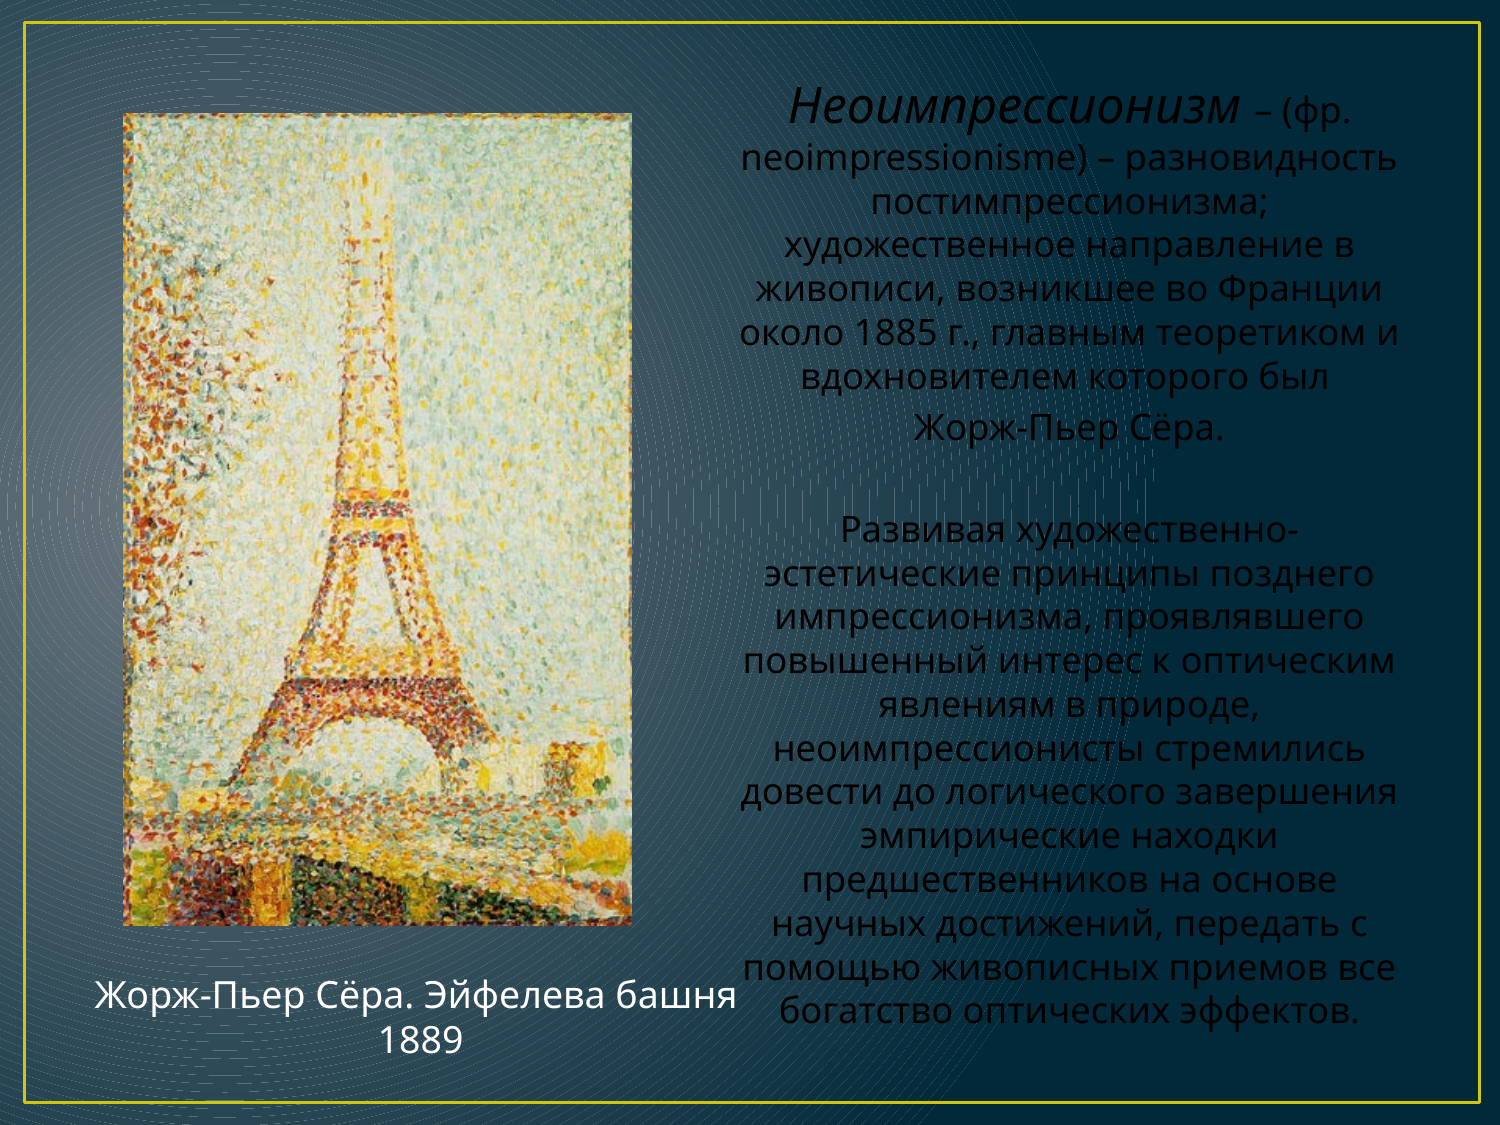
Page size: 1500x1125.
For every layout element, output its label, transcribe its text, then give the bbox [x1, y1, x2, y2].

text_box Жорж-Пьер Сёра. Эйфелева башня 1889 [41, 964, 792, 1069]
list Неоимпрессионизм – (фр. neoimpressionisme) – разновидность постимпрессионизма; художественное направление в живописи, возникшее во Франции около 1885 г., главным теоретиком и вдохновителем которого был Жорж-Пьер Сёра. Развивая художественно-эстетические принципы позднего импрессионизма, проявлявшего повышенный интерес к оптическим явлениям в природе, неоимпрессионисты стремились довести до логического завершения эмпирические находки предшественников на основе научных достижений, передать с помощью живописных приемов все богатство оптических эффектов. [714, 66, 1425, 1059]
picture [123, 113, 632, 927]
